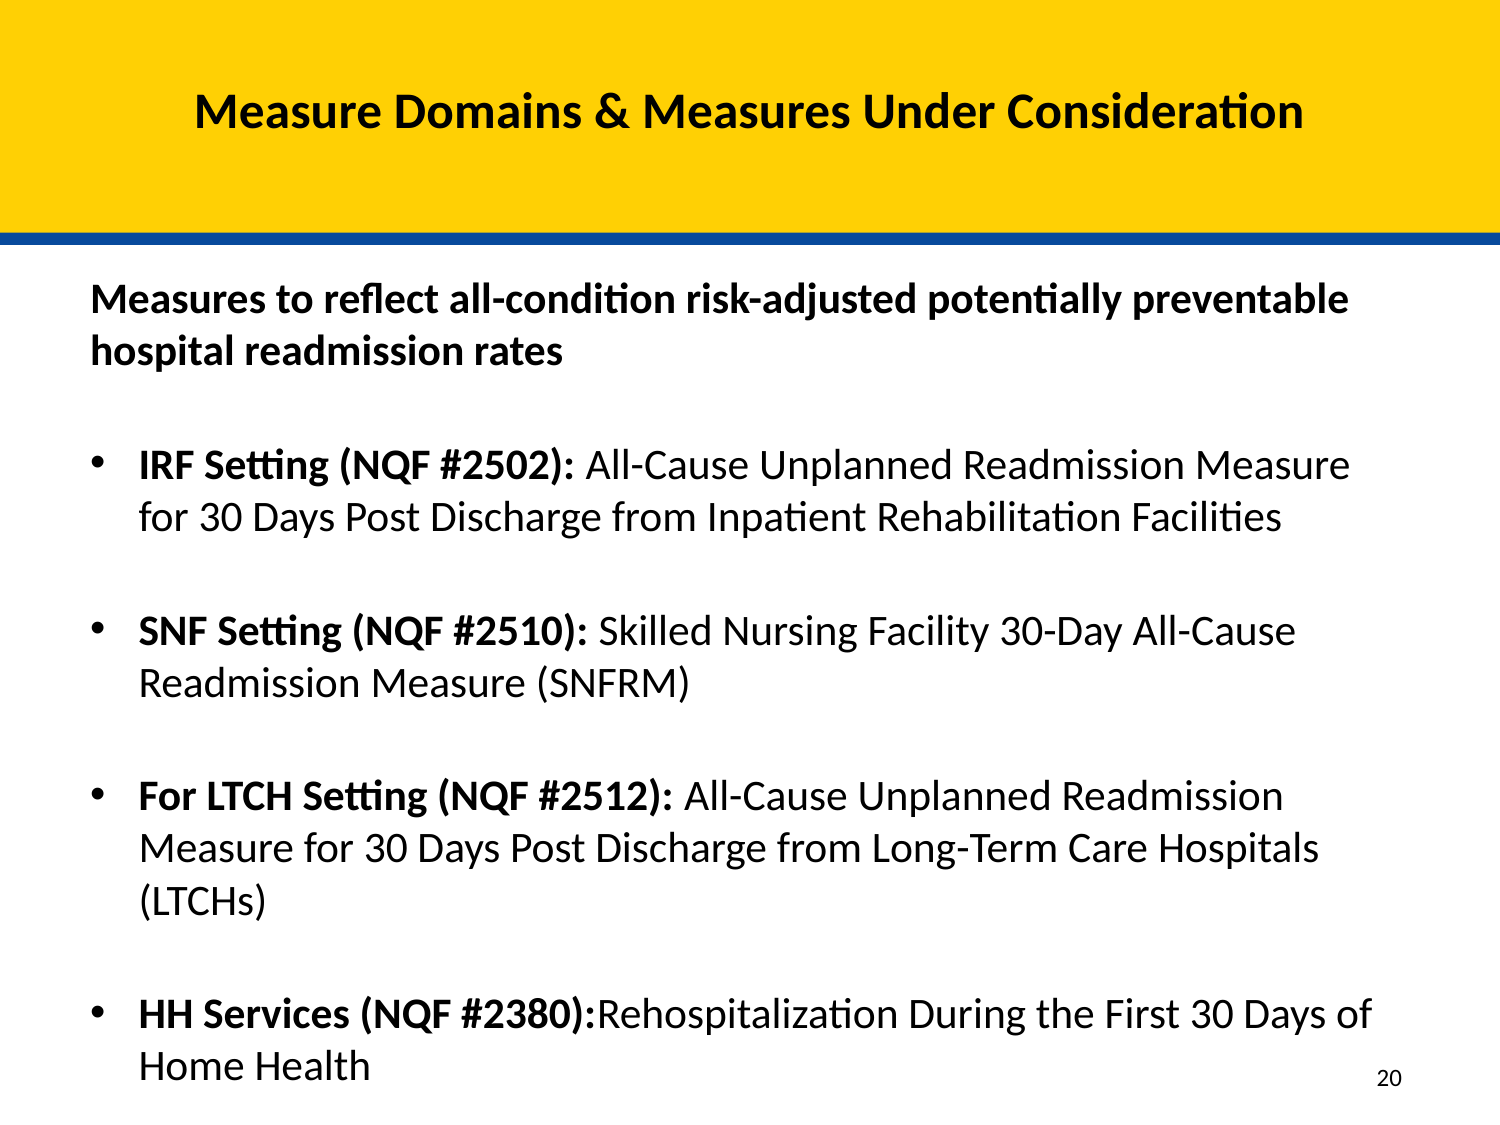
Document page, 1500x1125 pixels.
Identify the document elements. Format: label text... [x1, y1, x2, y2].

slide_number 20 [1308, 1046, 1471, 1107]
list Measures to reflect all-condition risk-adjusted potentially preventable hospital readmission rates IRF Setting (NQF #2502): All-Cause Unplanned Readmission Measure for 30 Days Post Discharge from Inpatient Rehabilitation Facilities SNF Setting (NQF #2510): Skilled Nursing Facility 30-Day All-Cause Readmission Measure (SNFRM) For LTCH Setting (NQF #2512): All-Cause Unplanned Readmission Measure for 30 Days Post Discharge from Long-Term Care Hospitals (LTCHs) HH Services (NQF #2380):Rehospitalization During the First 30 Days of Home Health [75, 262, 1425, 1125]
title Measure Domains & Measures Under Consideration [0, 0, 1500, 233]
